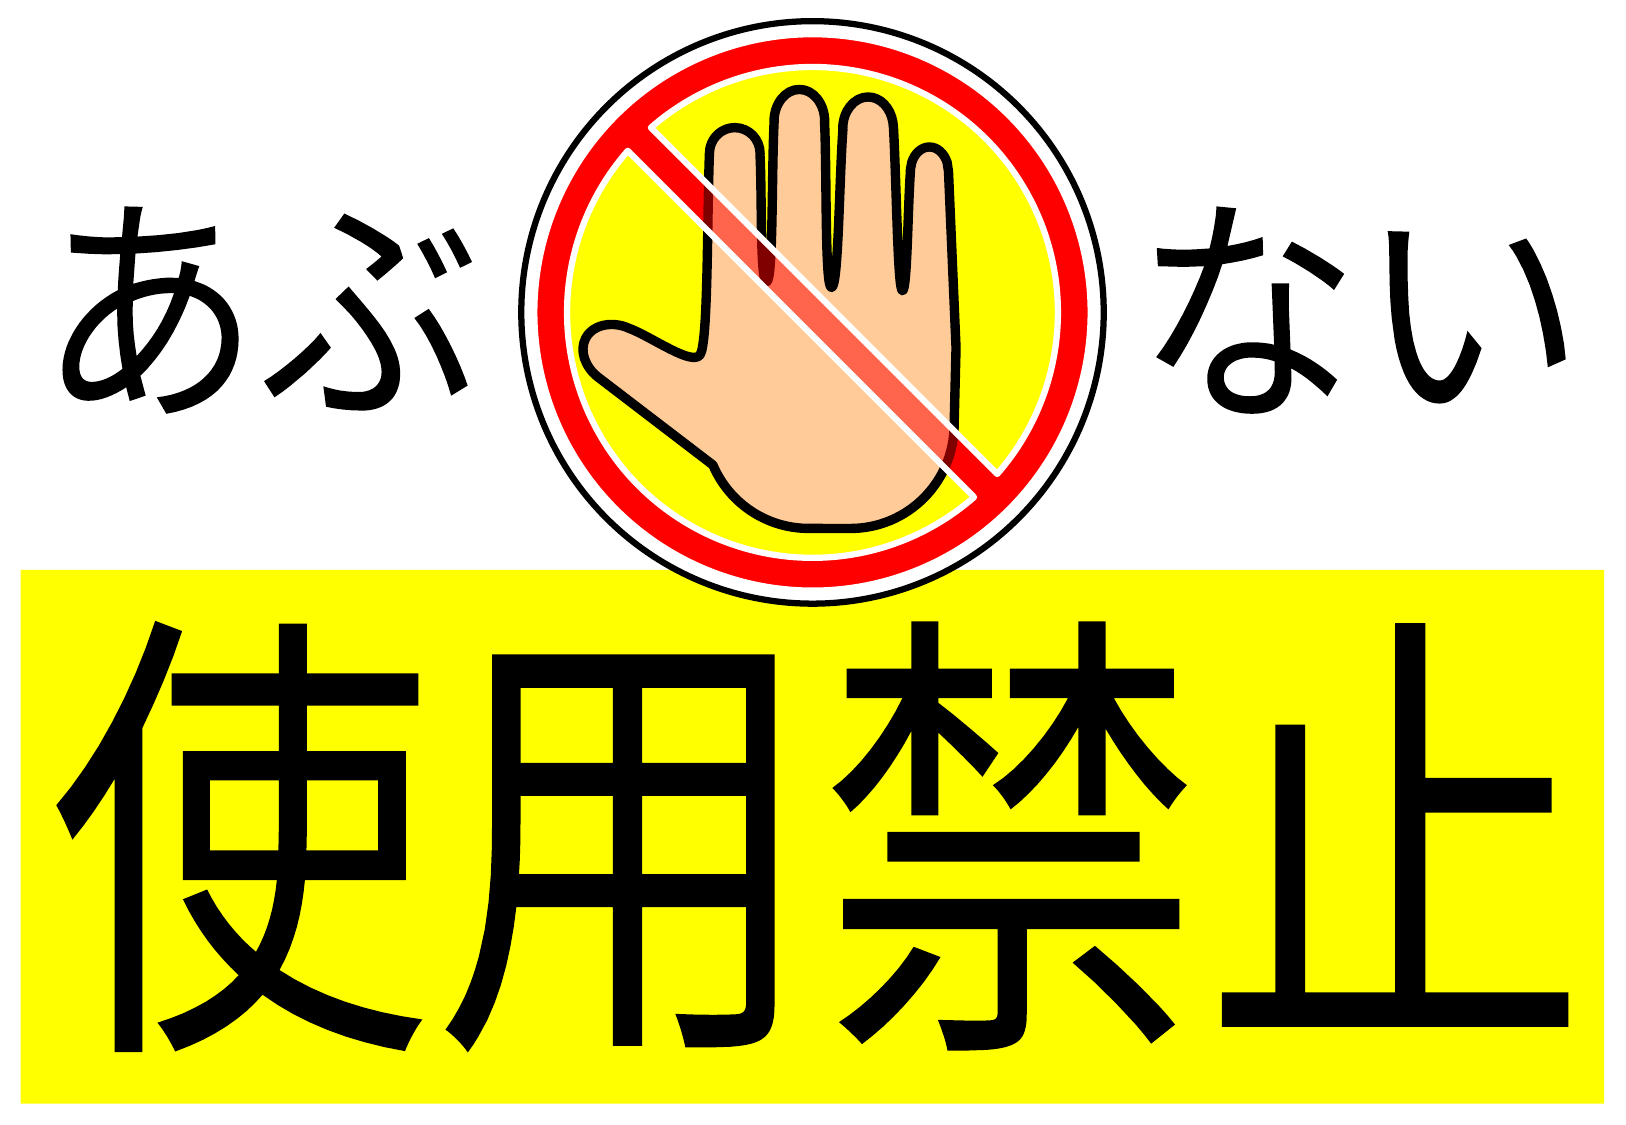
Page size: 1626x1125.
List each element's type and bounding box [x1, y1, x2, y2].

text_box [19, 568, 1606, 1106]
text_box [521, 20, 1104, 604]
